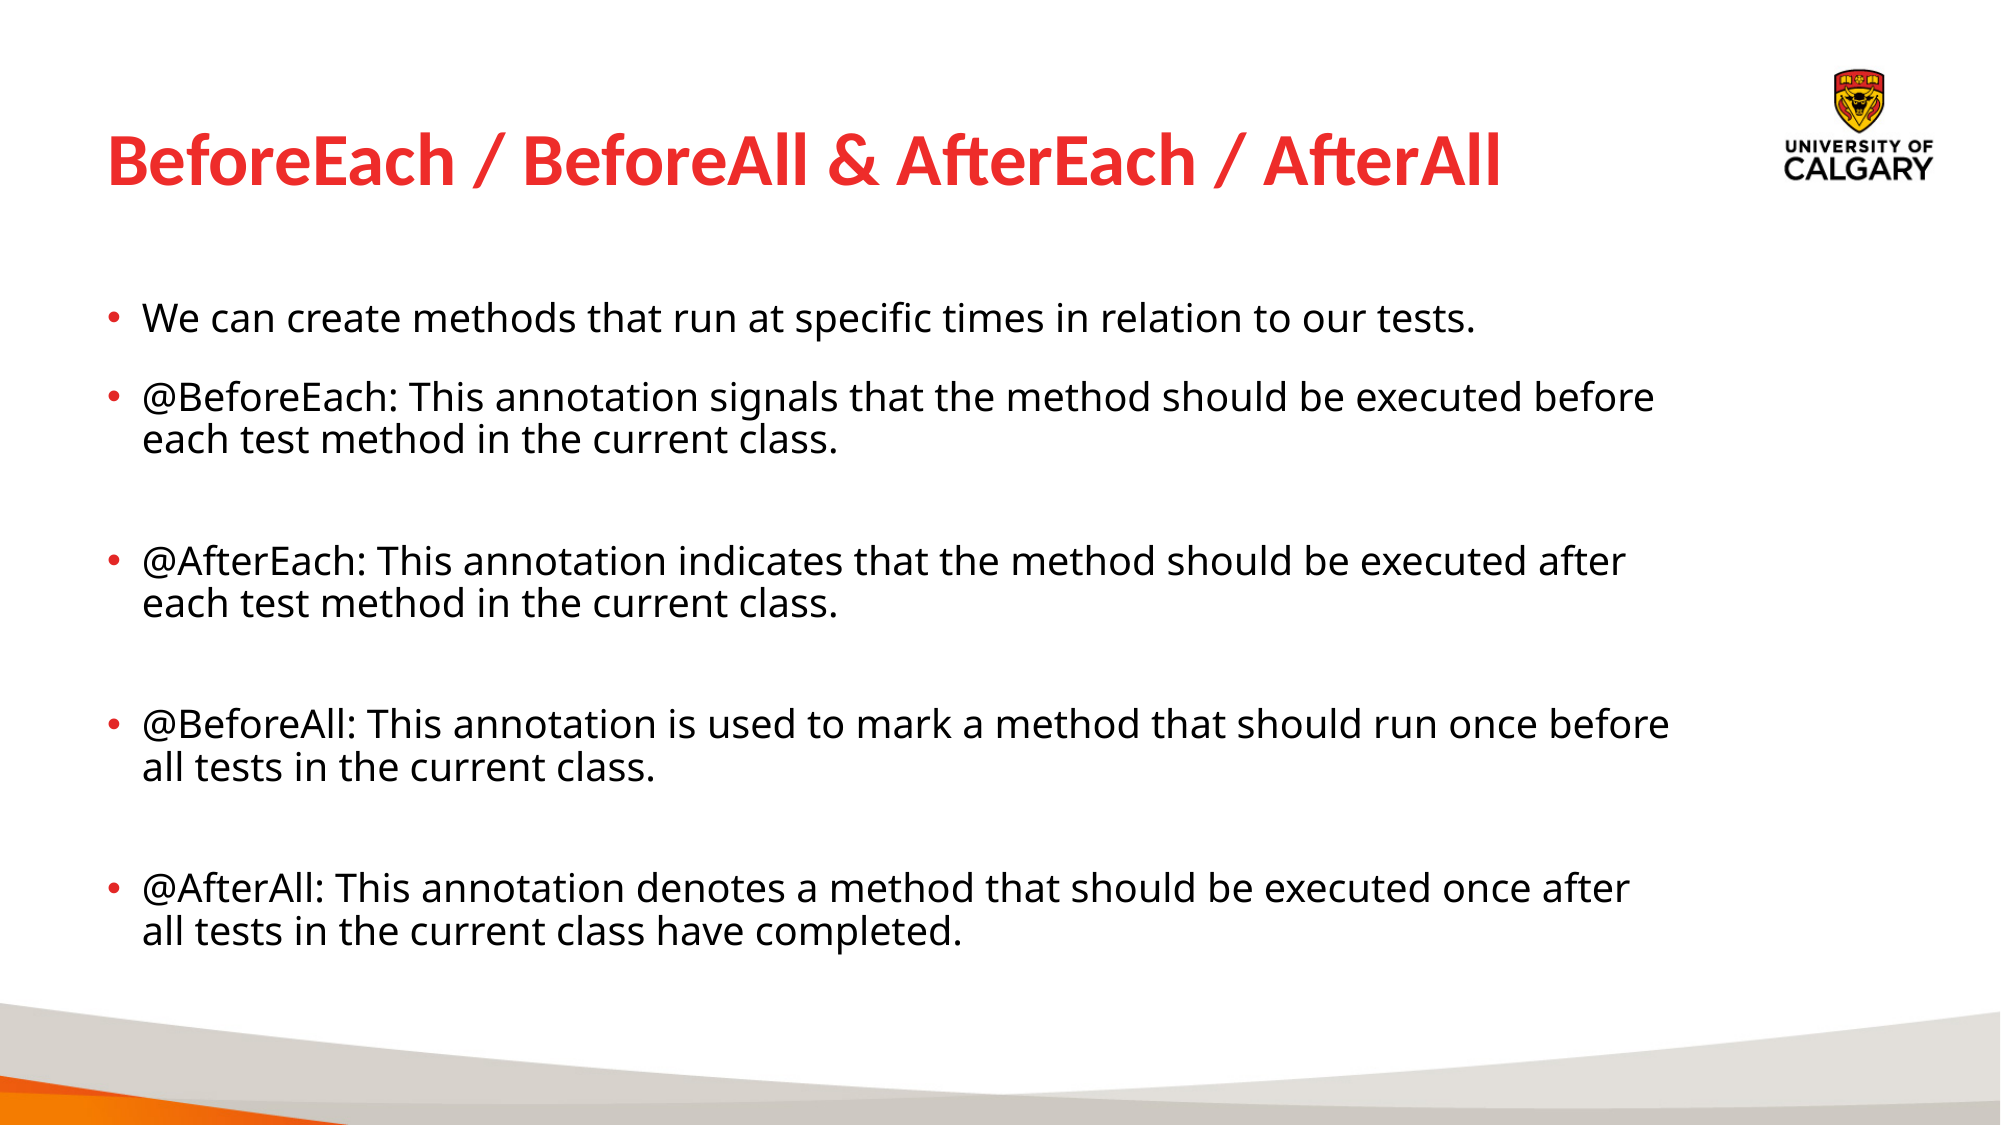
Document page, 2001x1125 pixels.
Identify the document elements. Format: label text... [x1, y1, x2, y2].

title BeforeEach / BeforeAll & AfterEach / AfterAll [92, 76, 1688, 246]
picture [0, 0, 2001, 1125]
list We can create methods that run at specific times in relation to our tests. @BeforeEach: This annotation signals that the method should be executed before each test method in the current class. @AfterEach: This annotation indicates that the method should be executed after each test method in the current class. @BeforeAll: This annotation is used to mark a method that should run once before all tests in the current class. @AfterAll: This annotation denotes a method that should be executed once after all tests in the current class have completed. [92, 290, 1688, 966]
